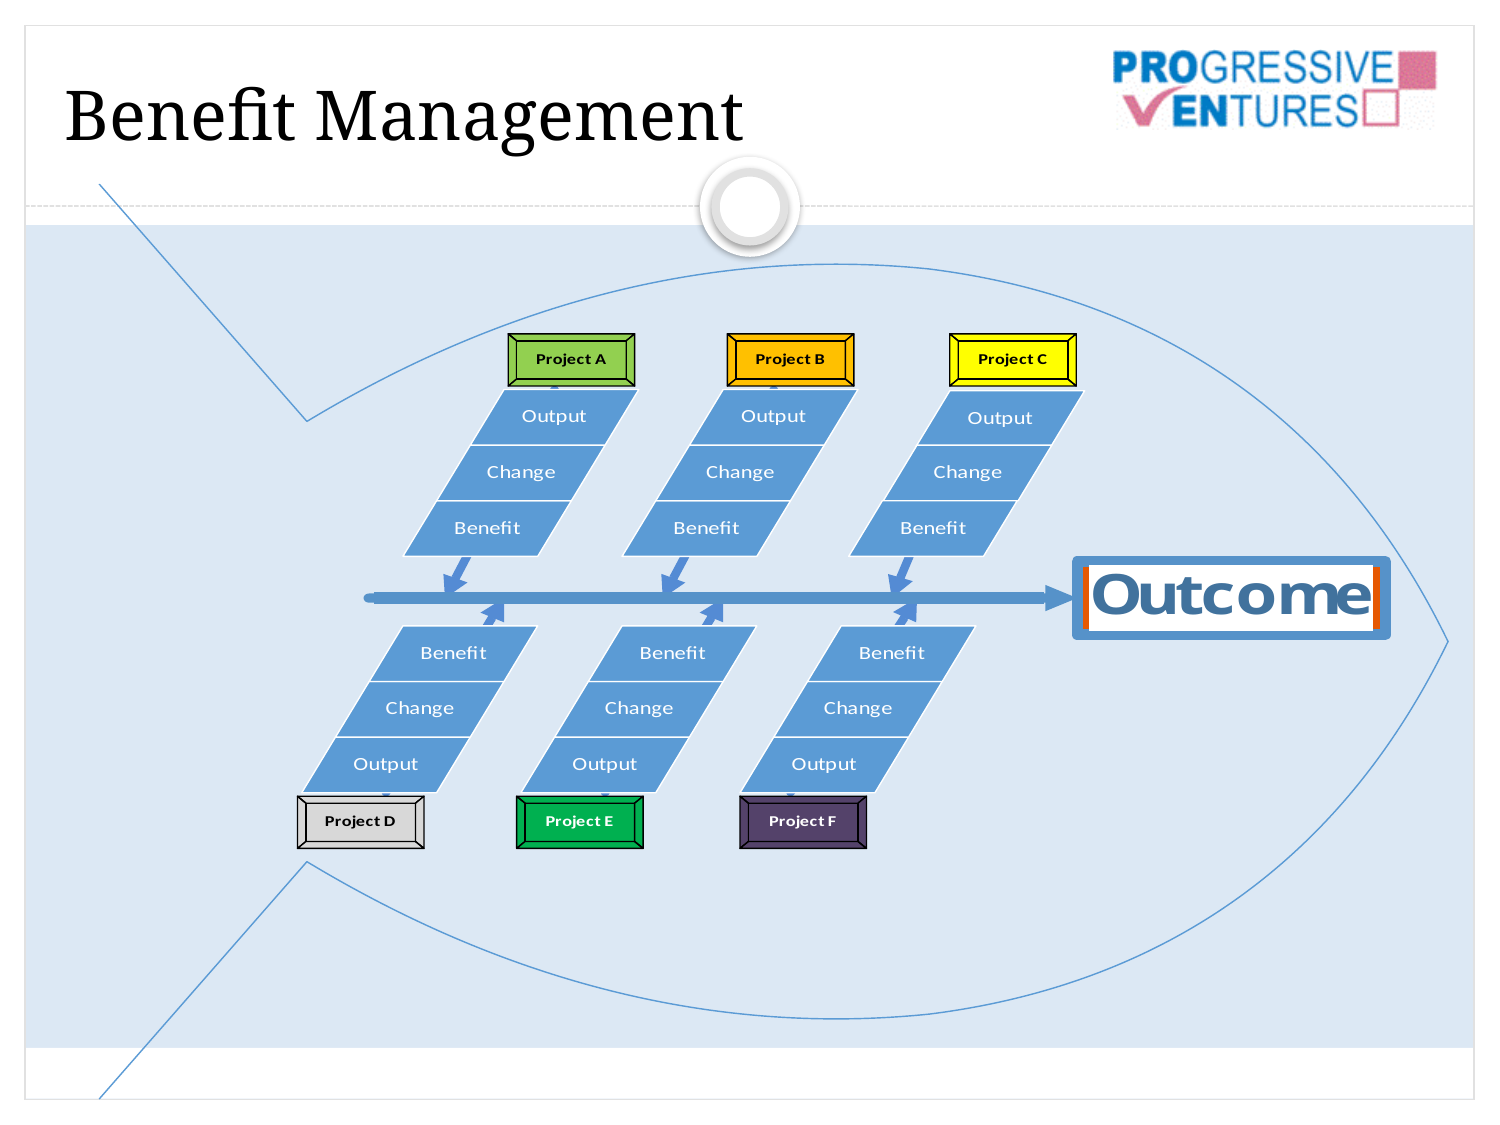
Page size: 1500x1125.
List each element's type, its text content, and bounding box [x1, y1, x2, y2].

picture [96, 181, 1450, 1101]
title Benefit Management [49, 37, 1450, 163]
